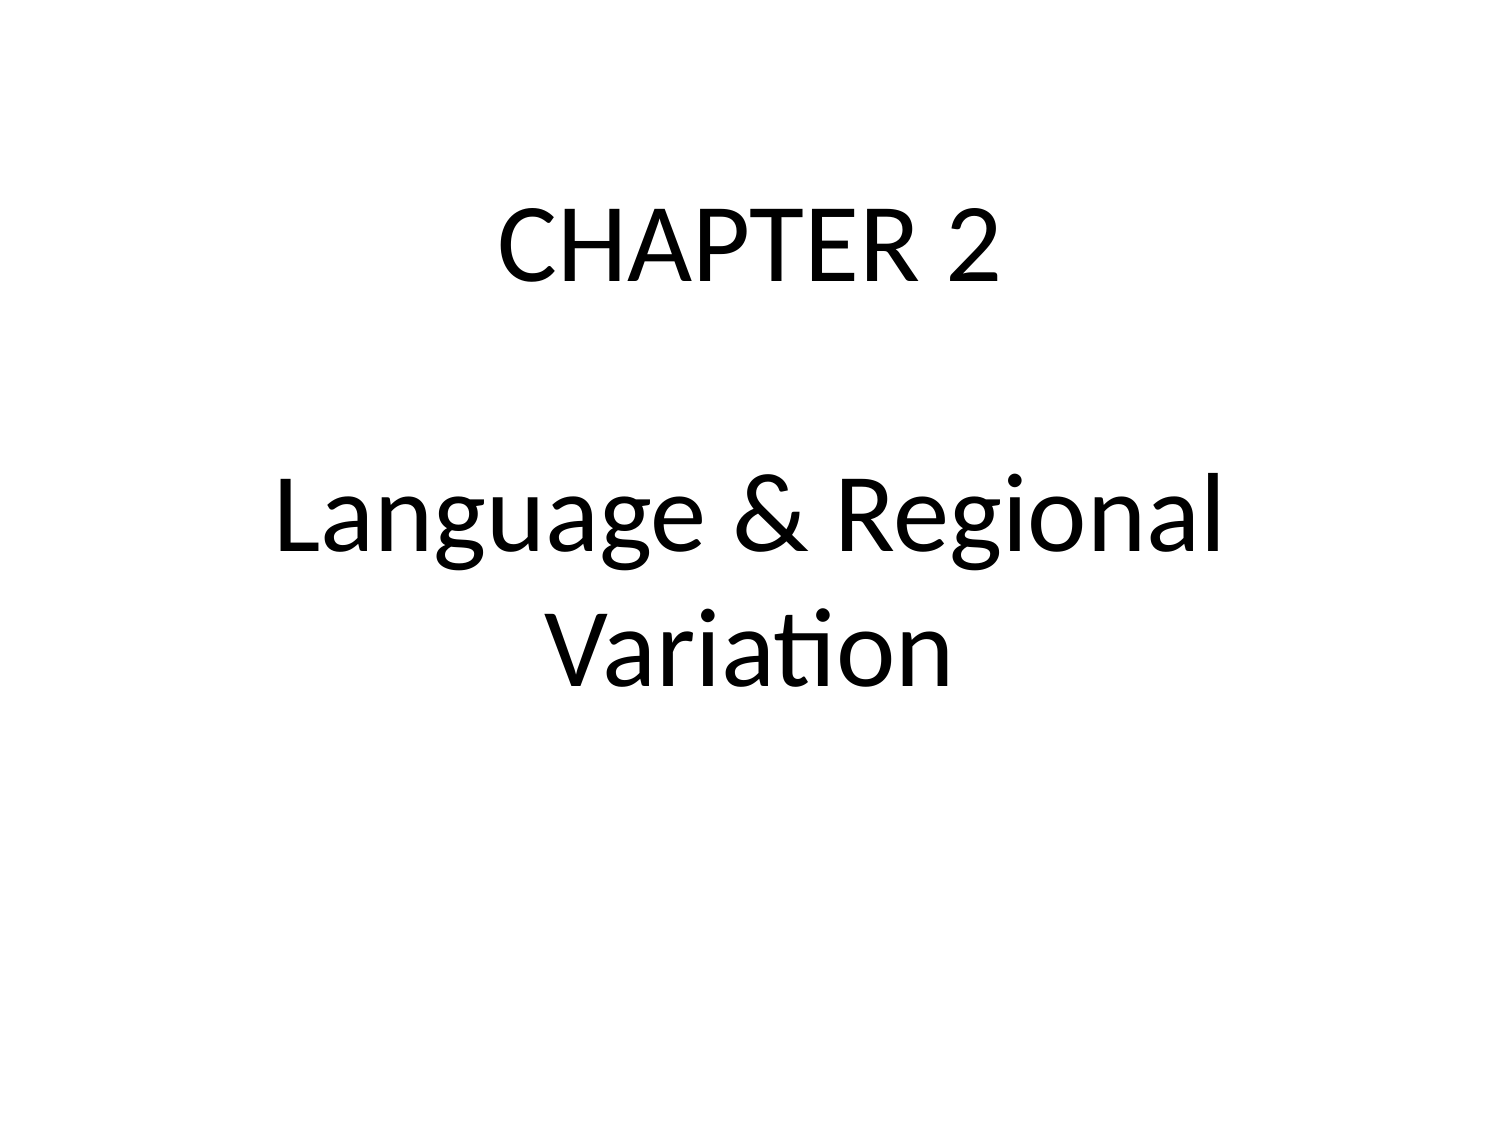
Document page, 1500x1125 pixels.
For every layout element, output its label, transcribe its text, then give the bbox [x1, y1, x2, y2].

title CHAPTER 2 Language & Regional Variation [112, 112, 1388, 900]
